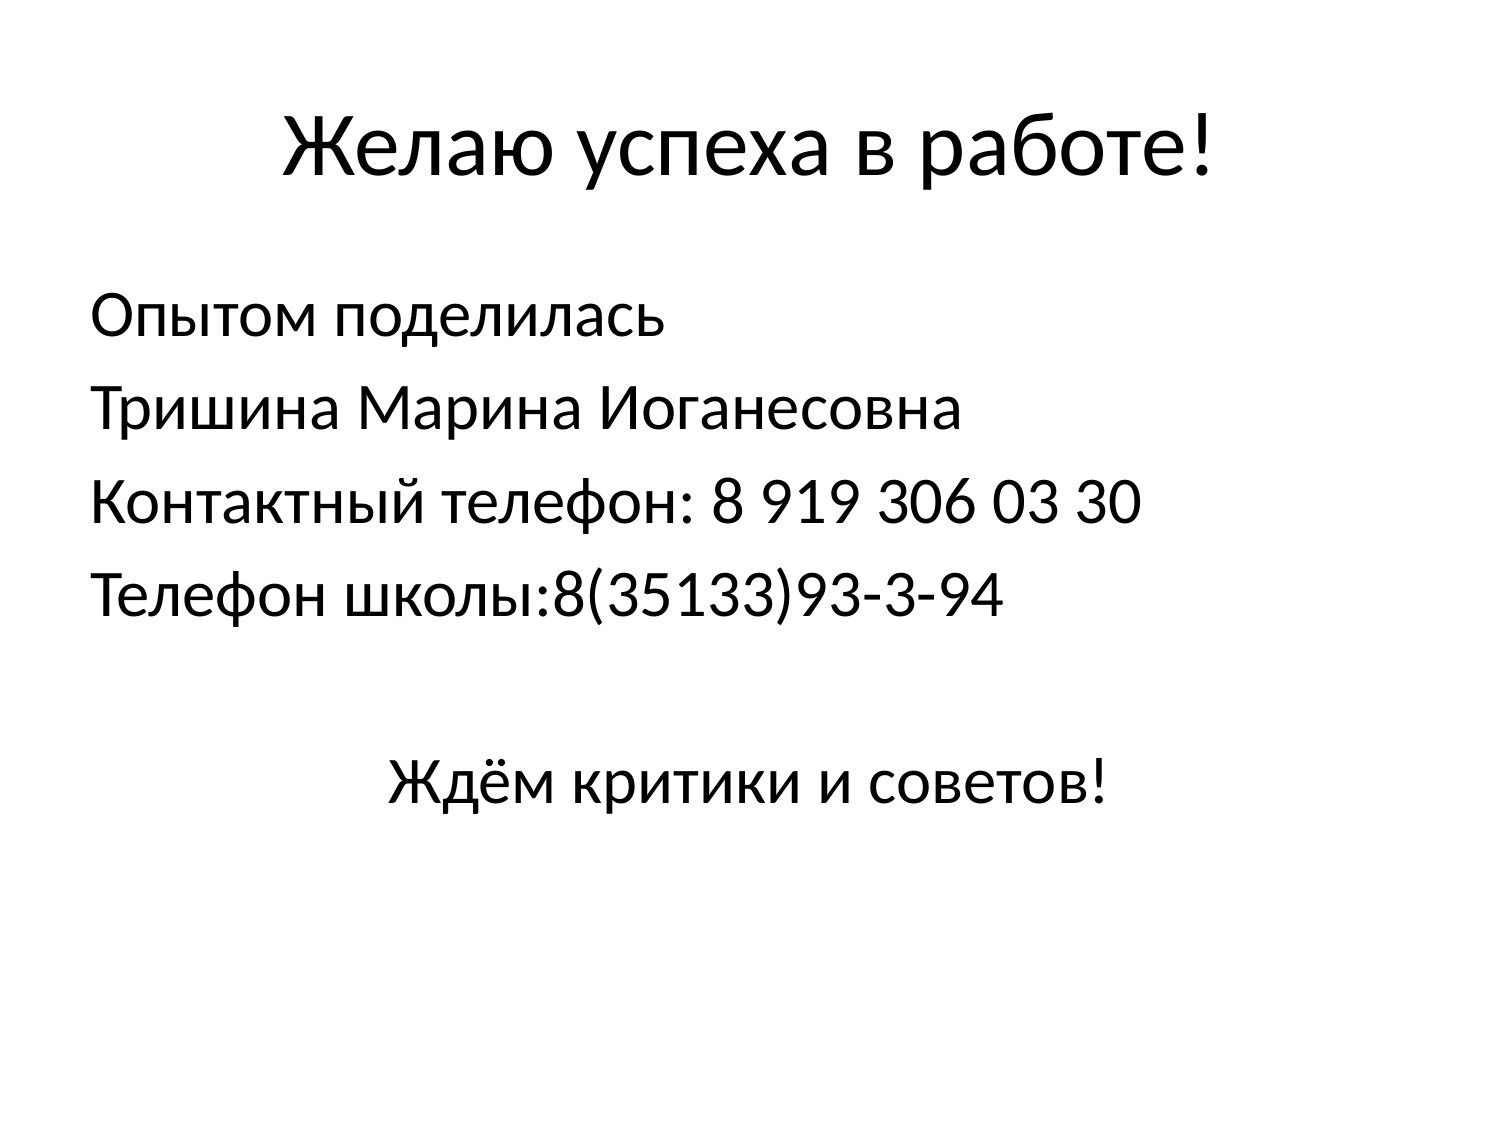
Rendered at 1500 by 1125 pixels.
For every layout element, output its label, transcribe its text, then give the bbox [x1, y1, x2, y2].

list Опытом поделилась Тришина Марина Иоганесовна Контактный телефон: 8 919 306 03 30 Телефон школы:8(35133)93-3-94 Ждём критики и советов! [75, 262, 1425, 1005]
title Желаю успеха в работе! [75, 45, 1425, 233]
